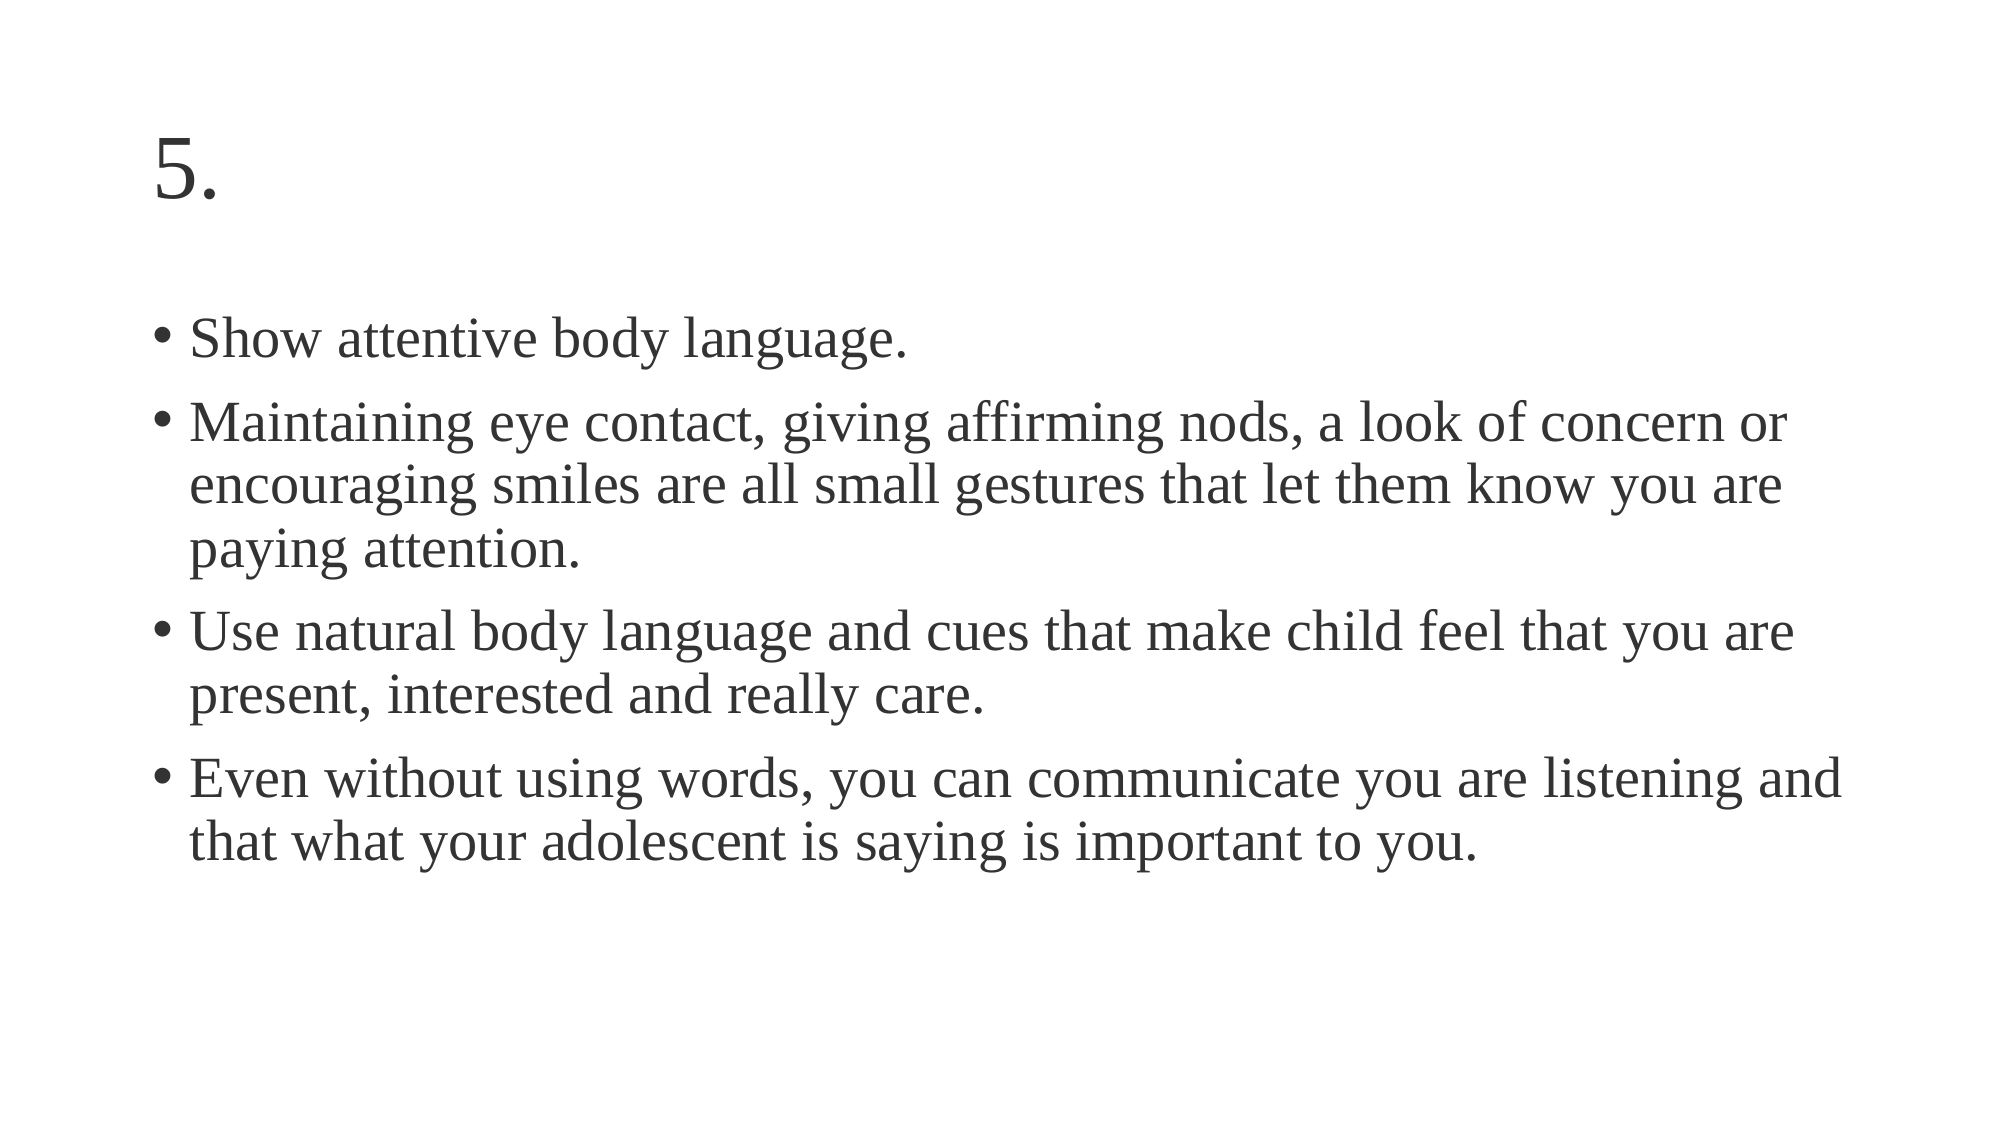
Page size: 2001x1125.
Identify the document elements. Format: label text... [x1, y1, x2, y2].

title 5. [137, 59, 1863, 278]
list Show attentive body language. Maintaining eye contact, giving affirming nods, a look of concern or encouraging smiles are all small gestures that let them know you are paying attention. Use natural body language and cues that make child feel that you are present, interested and really care. Even without using words, you can communicate you are listening and that what your adolescent is saying is important to you. [137, 299, 1863, 1014]
